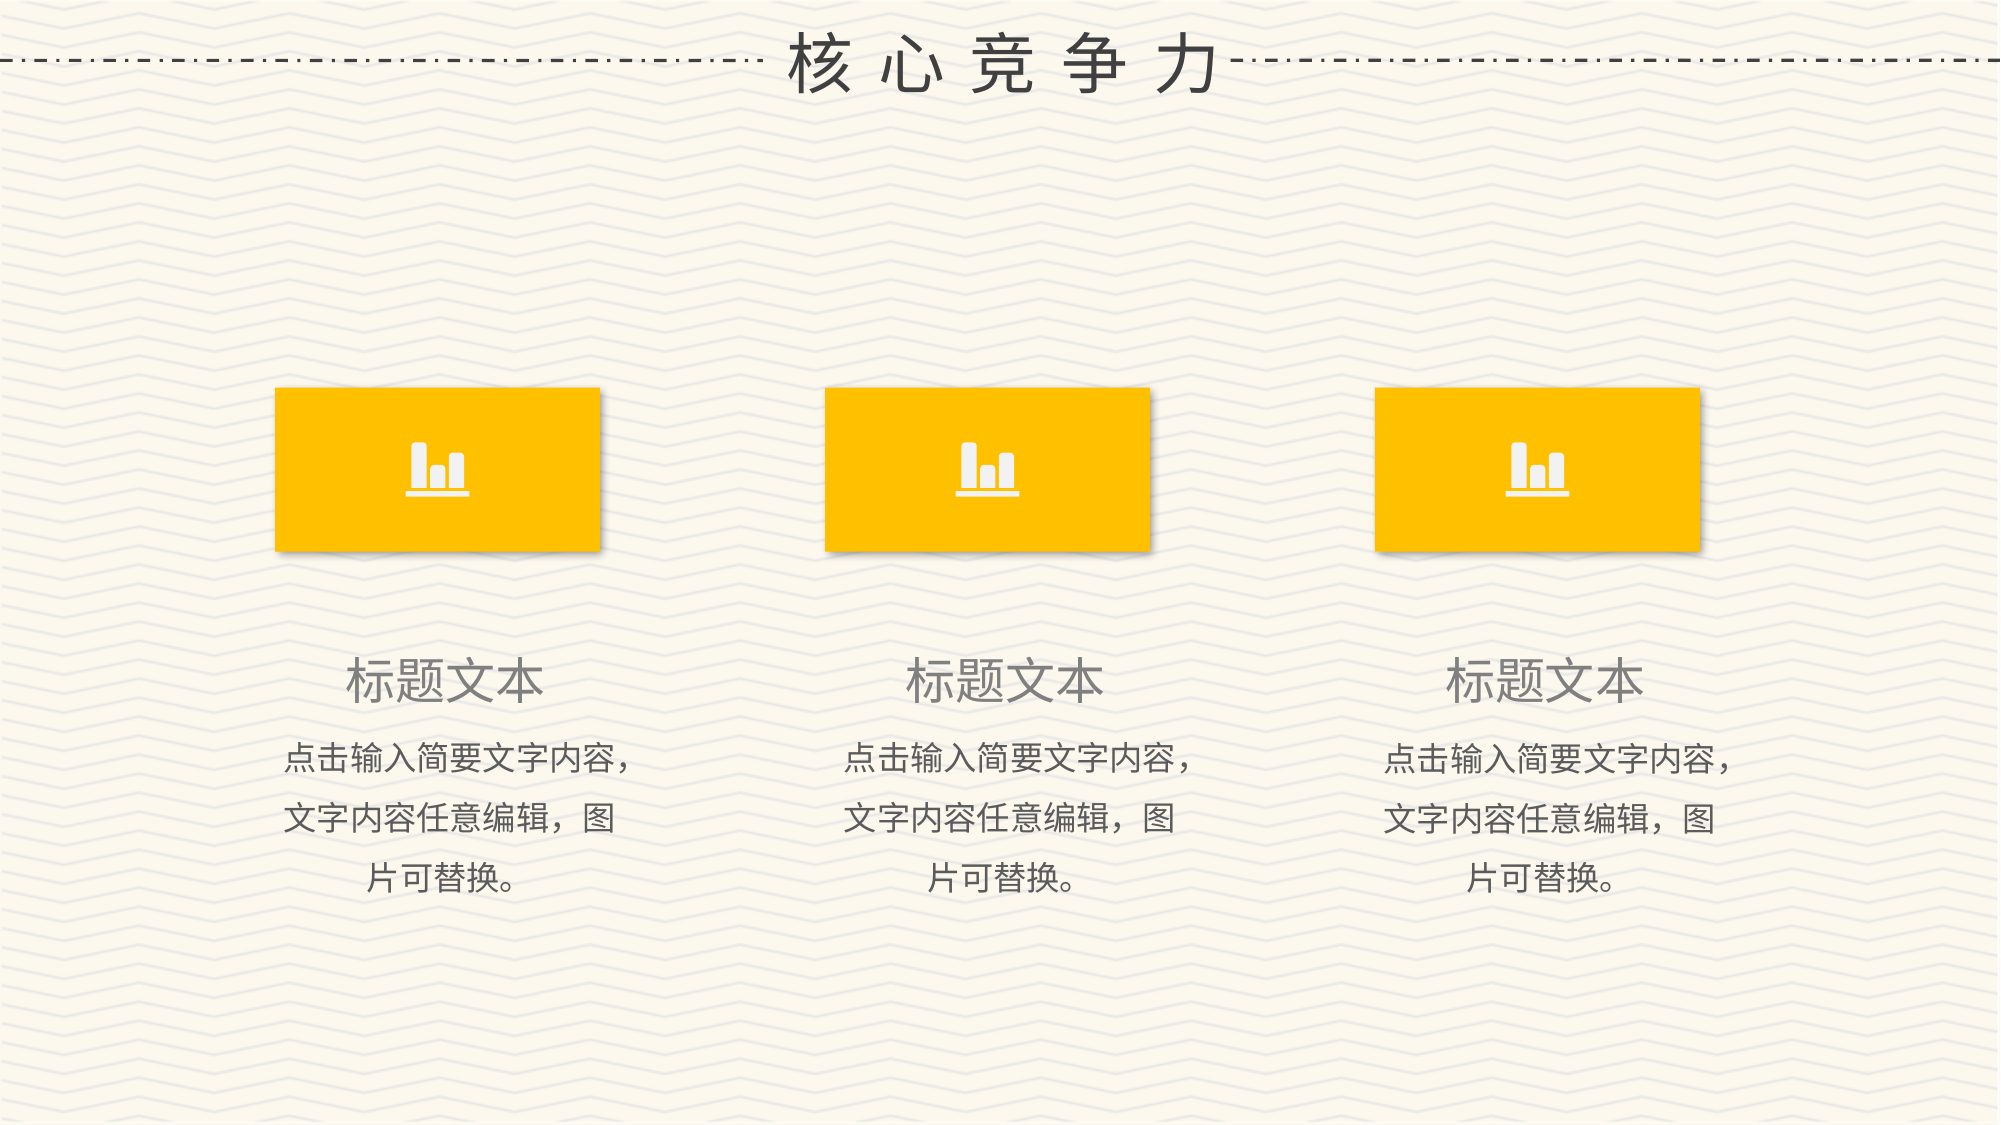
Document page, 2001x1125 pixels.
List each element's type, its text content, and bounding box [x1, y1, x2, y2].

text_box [274, 387, 601, 552]
picture [0, 0, 2001, 1125]
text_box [0, 13, 2000, 111]
text_box 点击输入简要文字内容，文字内容任意编辑，图片可替换。 [835, 750, 1186, 864]
text_box 标题文本 [822, 650, 1188, 709]
text_box 标题文本 [262, 650, 628, 709]
text_box 点击输入简要文字内容，文字内容任意编辑，图片可替换。 [1374, 751, 1725, 865]
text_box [1374, 387, 1701, 552]
text_box 标题文本 [1362, 650, 1728, 710]
text_box 点击输入简要文字内容，文字内容任意编辑，图片可替换。 [275, 750, 625, 864]
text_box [824, 387, 1151, 552]
